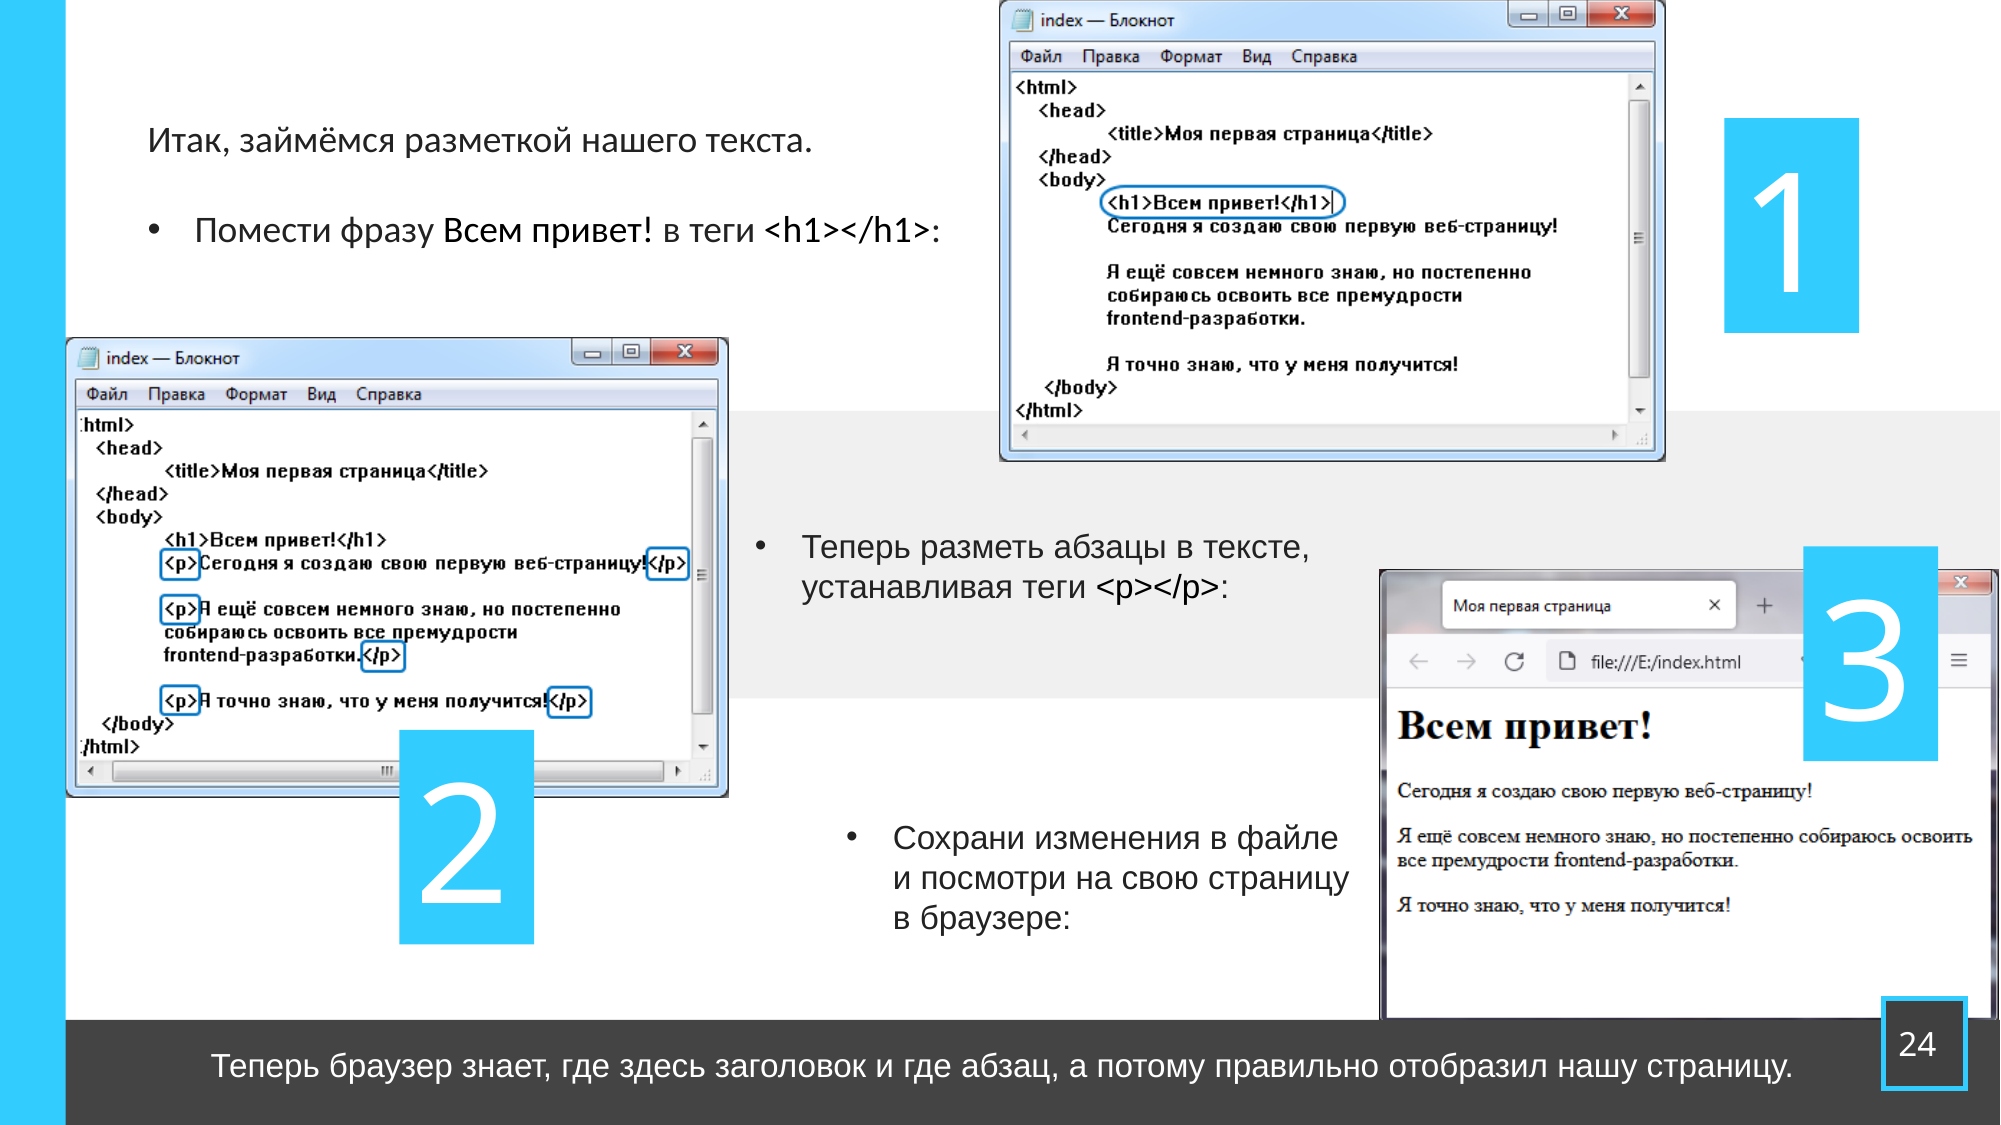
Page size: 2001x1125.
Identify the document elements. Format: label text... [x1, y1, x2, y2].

text_box Итак, займёмся разметкой нашего текста. Помести фразу Всем привет! в теги <h1></h1>: [132, 108, 999, 258]
text_box Теперь браузер знает, где здесь заголовок и где абзац, а потому правильно отобразил нашу страницу. [195, 997, 2000, 1092]
picture [1379, 569, 1999, 1026]
text_box [0, 0, 67, 1125]
text_box 3 [1803, 546, 1939, 569]
text_box [729, 410, 2000, 699]
text_box 2 [399, 798, 535, 945]
picture [999, 0, 1666, 462]
text_box Теперь разметь абзацы в тексте, устанавливая теги <p></p>: [739, 478, 1339, 613]
picture [65, 337, 729, 798]
text_box 1 [1724, 118, 1860, 333]
text_box [67, 1019, 2000, 1125]
text_box Сохрани изменения в файле и посмотри на свою страницу в браузере: [831, 768, 1369, 984]
